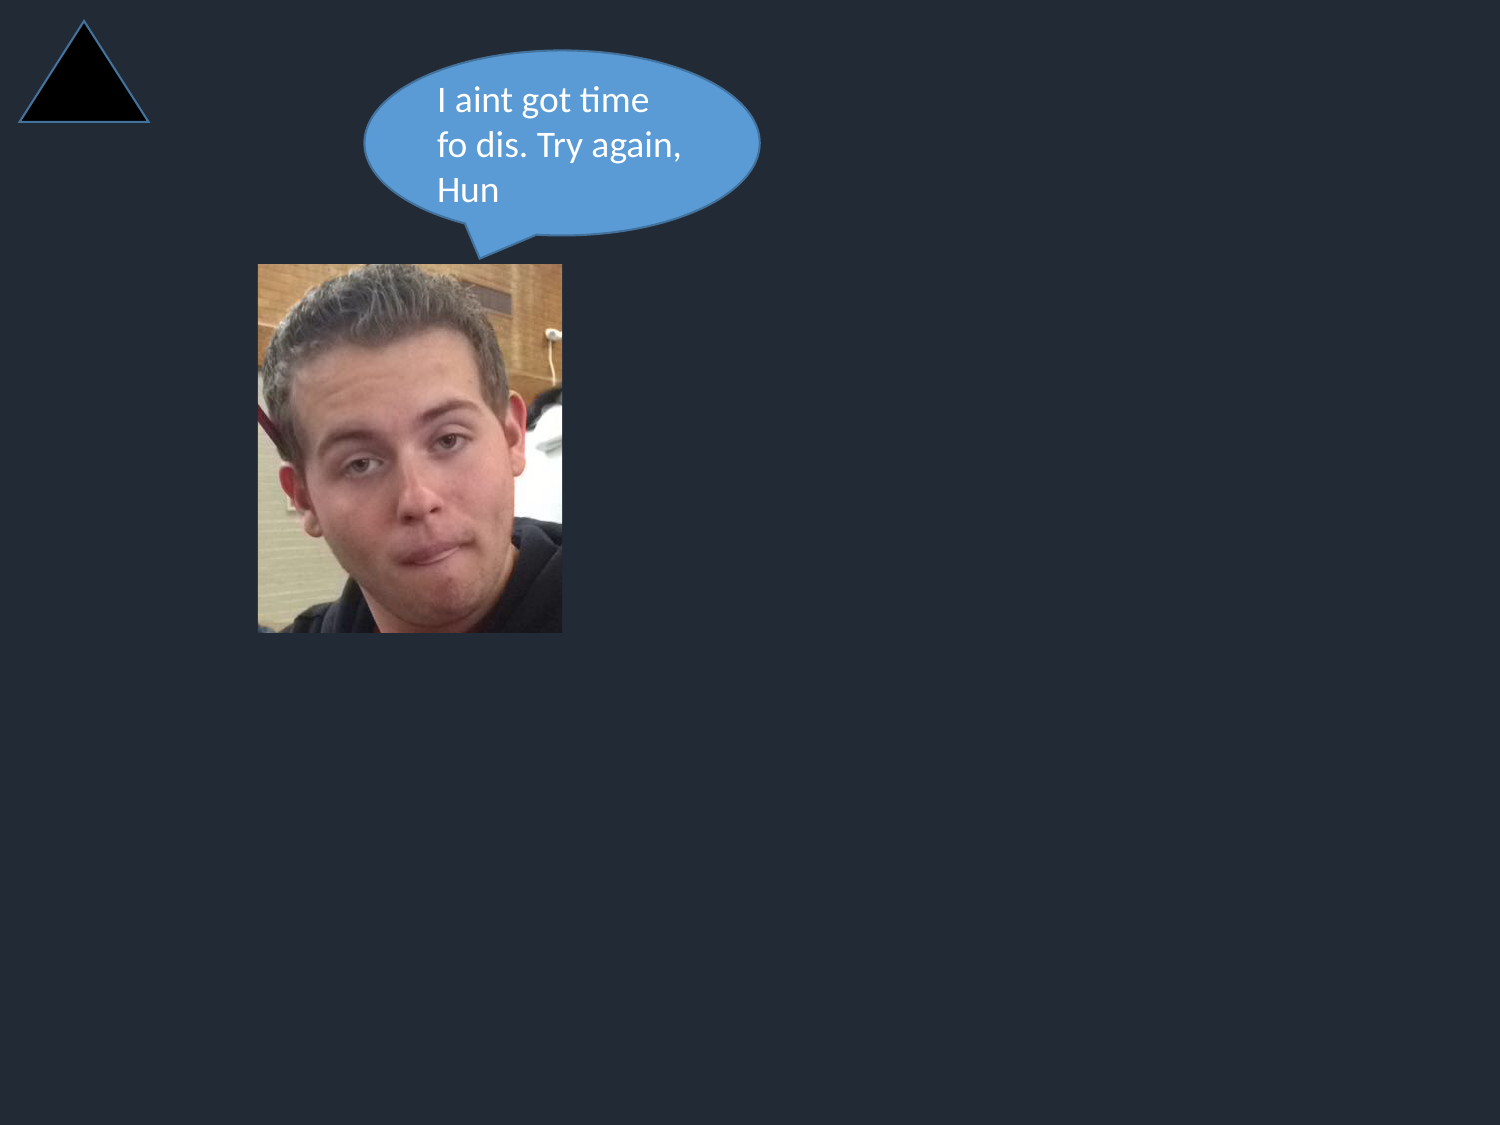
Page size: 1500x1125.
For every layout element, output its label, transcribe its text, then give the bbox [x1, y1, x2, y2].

text_box I aint got time fo dis. Try again, Hun [363, 49, 761, 260]
text_box [17, 19, 151, 123]
picture [257, 264, 563, 633]
